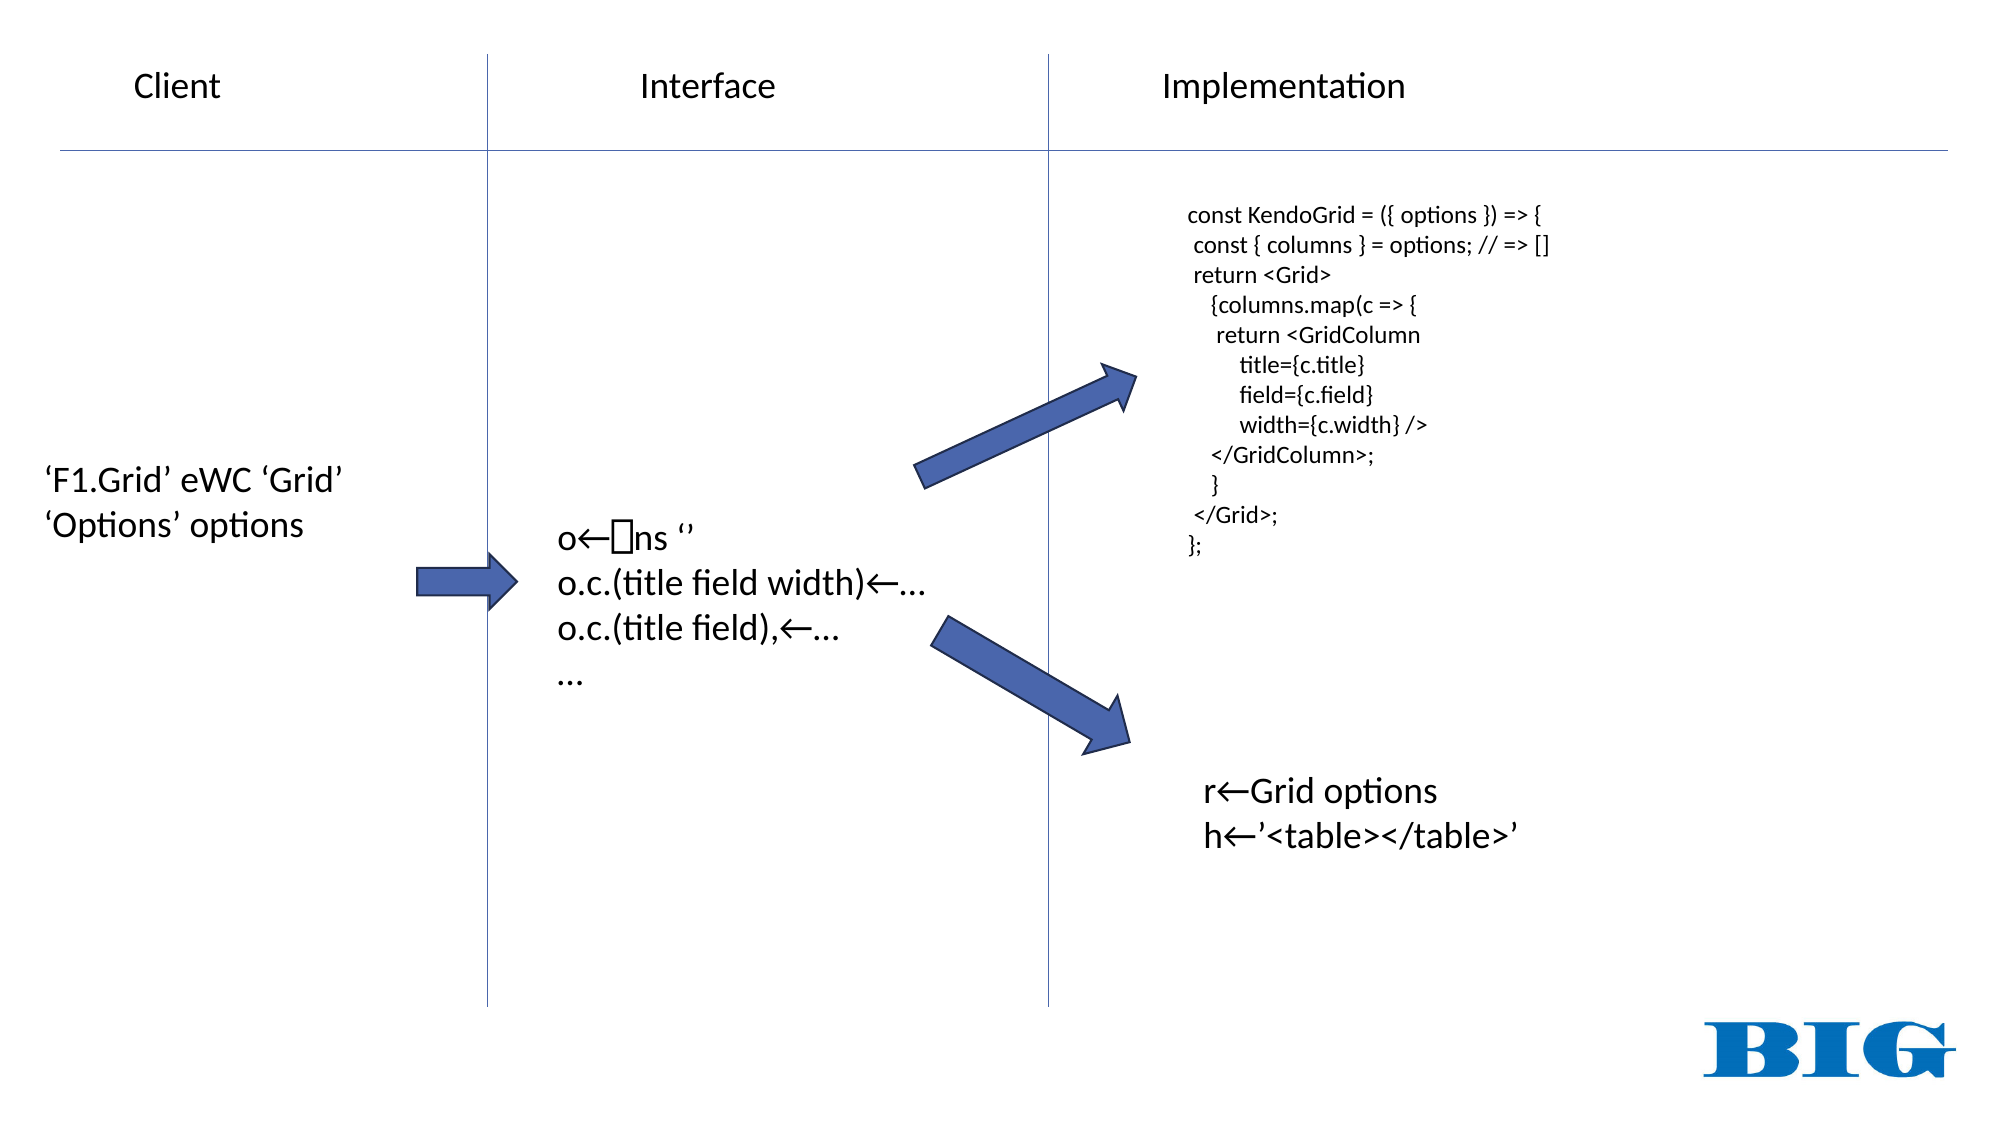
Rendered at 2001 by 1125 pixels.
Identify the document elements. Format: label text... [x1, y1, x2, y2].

text_box Implementation [1147, 53, 1497, 114]
text_box [488, 551, 519, 612]
text_box [1049, 362, 1138, 433]
text_box o←⎕ns ‘’ o.c.(title field width)←… o.c.(title field),←… … [542, 505, 1005, 701]
text_box [1049, 673, 1131, 756]
text_box [416, 566, 486, 597]
text_box [929, 614, 1048, 716]
text_box Interface [625, 53, 796, 114]
text_box Client [119, 53, 274, 114]
text_box r←Grid options h←’<table></table>’ [1188, 759, 1626, 909]
text_box ‘F1.Grid’ eWC ‘Grid’ ‘Options’ options [28, 448, 435, 553]
text_box [912, 402, 1048, 490]
text_box const KendoGrid = ({ options }) => { const { columns } = options; // => [] return <Grid> {columns.map(c => { return <GridColumn title={c.title} field={c.field} width={c.width} /> </GridColumn>; } </Grid>; }; [1173, 191, 1824, 566]
picture [1696, 1006, 1962, 1092]
